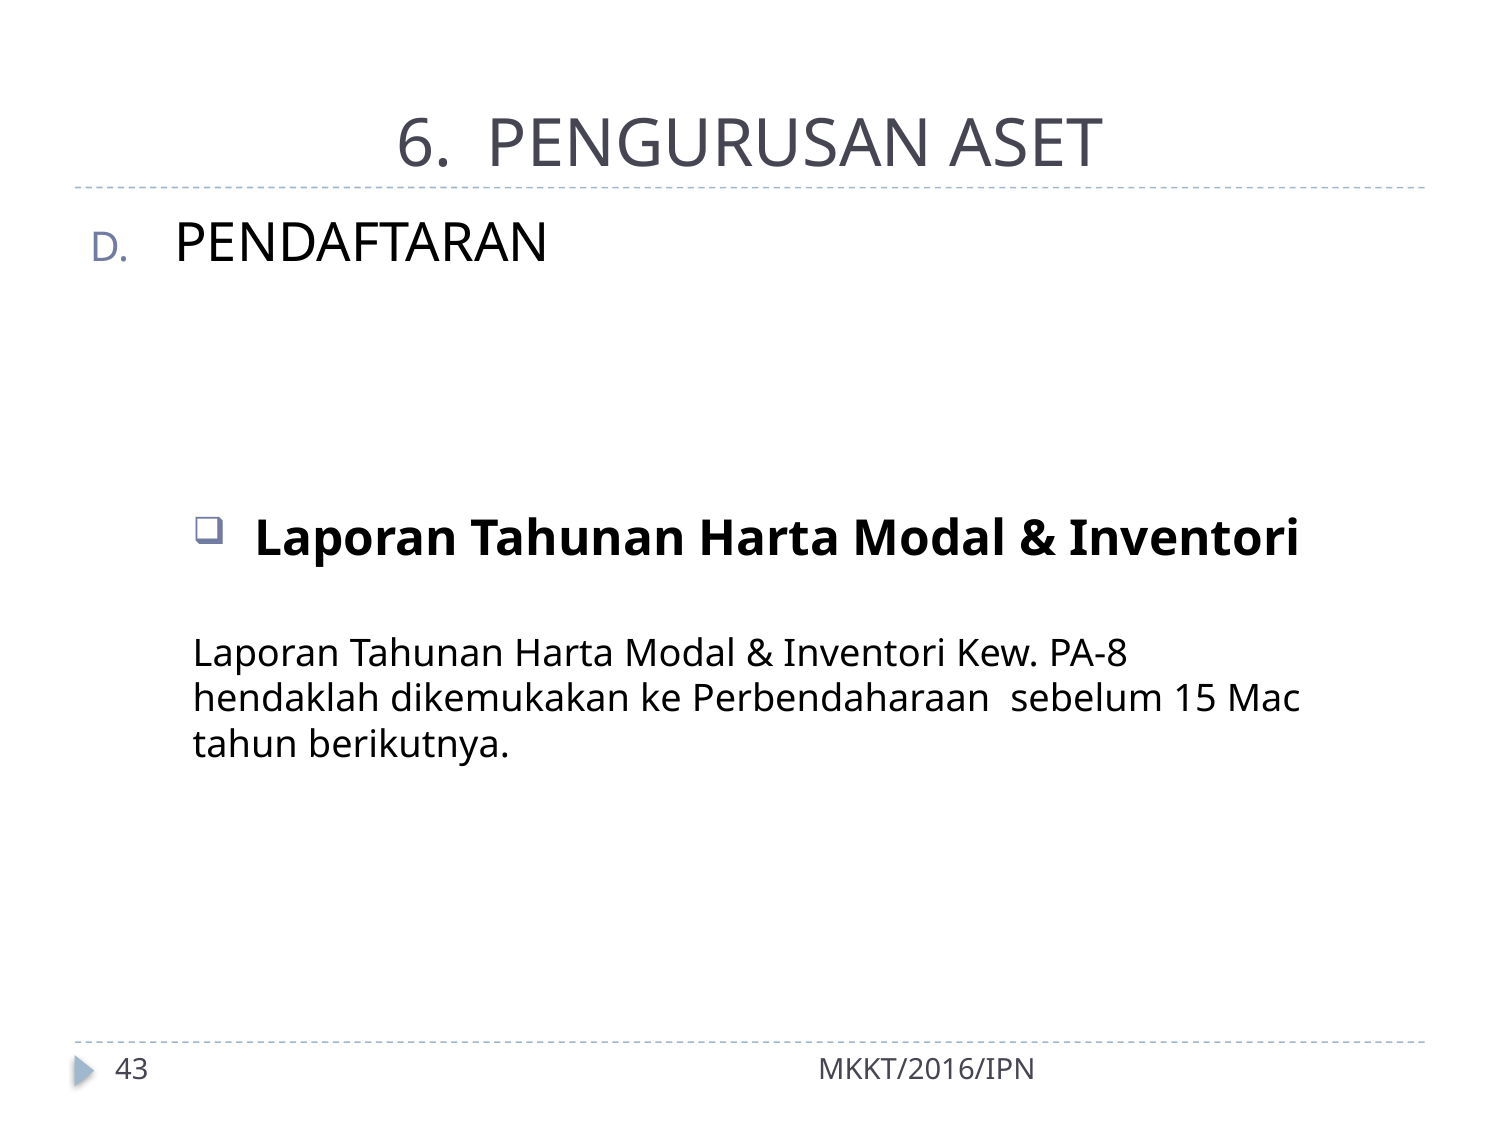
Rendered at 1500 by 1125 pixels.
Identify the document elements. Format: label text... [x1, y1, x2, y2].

title 6. PENGURUSAN ASET [75, 24, 1425, 188]
slide_number 43 [100, 1042, 426, 1103]
footer MKKT/2016/IPN [475, 1042, 1051, 1103]
text_box [143, 314, 1359, 1005]
list PENDAFTARAN [75, 200, 1425, 325]
text_box Laporan Tahunan Harta Modal & Inventori Laporan Tahunan Harta Modal & Inventori Kew. PA-8 hendaklah dikemukakan ke Perbendaharaan sebelum 15 Mac tahun berikutnya. [162, 444, 1338, 811]
